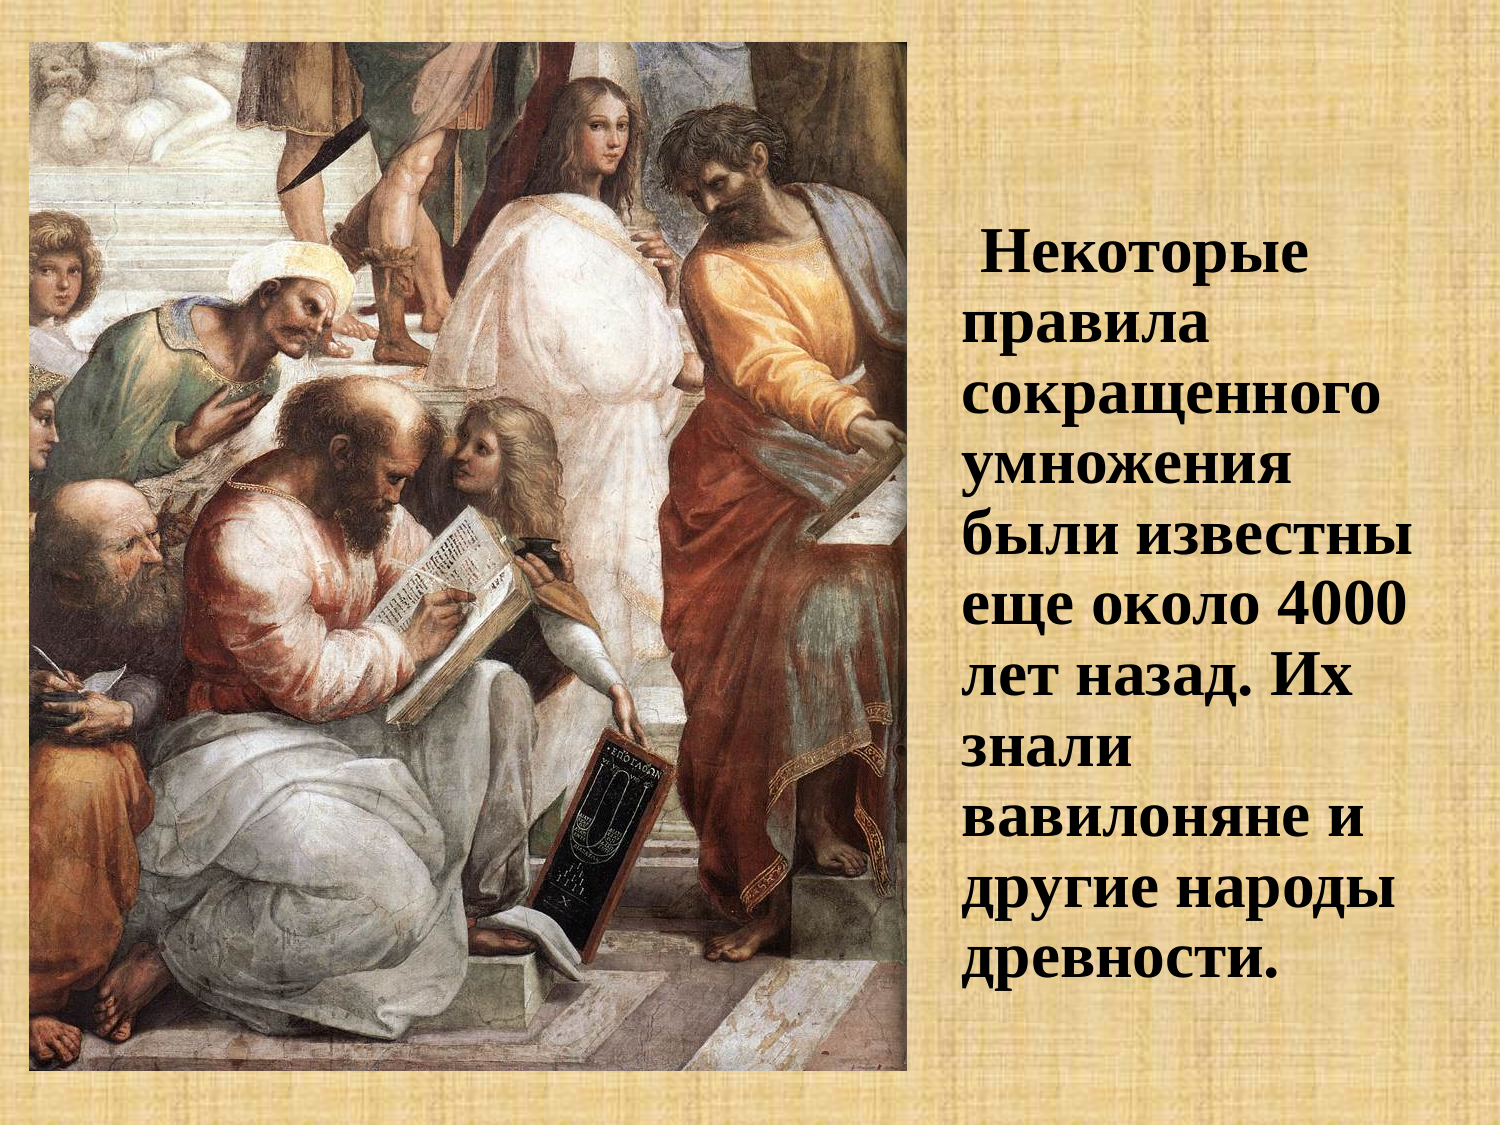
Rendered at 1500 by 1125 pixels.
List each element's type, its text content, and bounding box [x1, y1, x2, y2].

picture [0, 0, 1500, 1125]
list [29, 42, 907, 1071]
list Некоторые правила сокращенного умножения были известны еще около 4000 лет назад. Их знали вавилоняне и другие народы древности. [910, 208, 1459, 1006]
